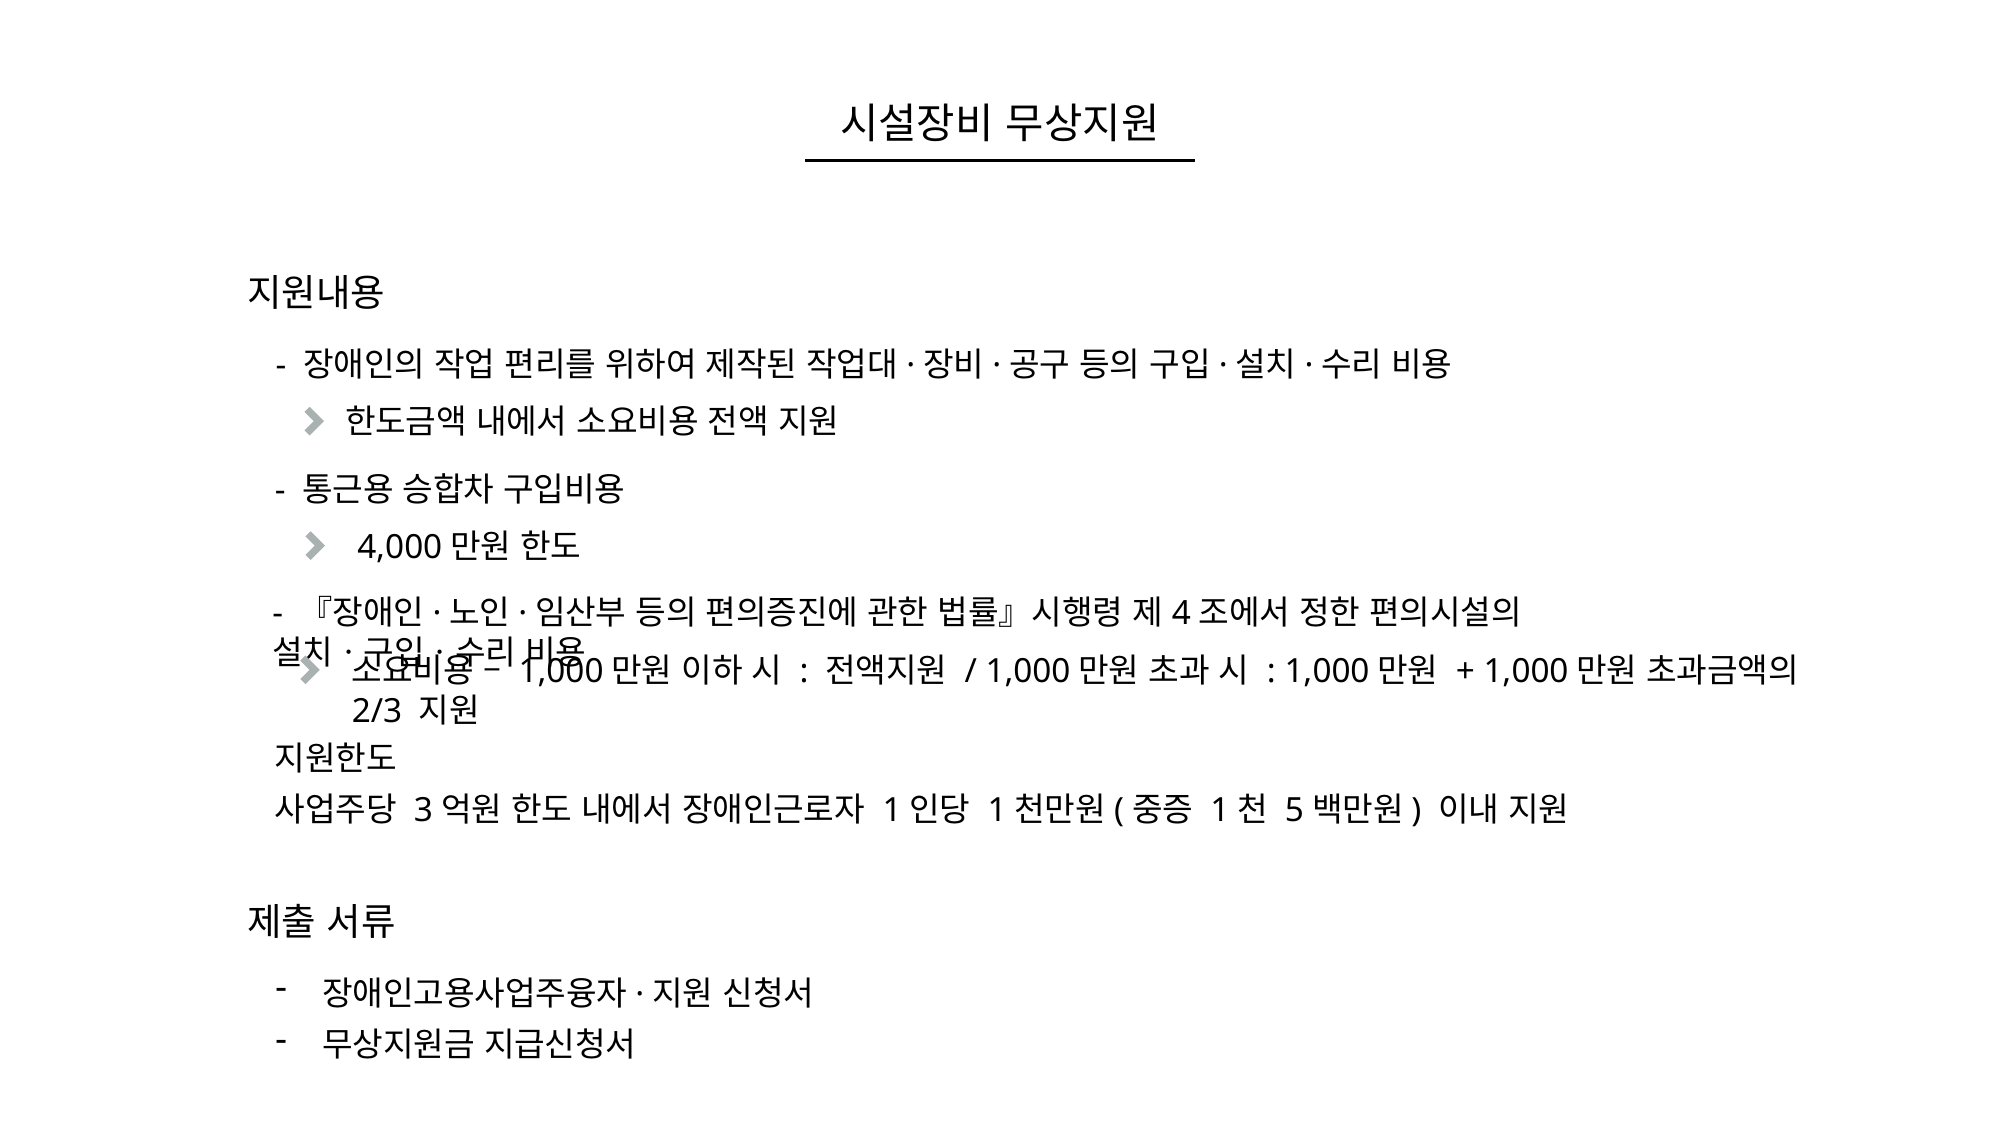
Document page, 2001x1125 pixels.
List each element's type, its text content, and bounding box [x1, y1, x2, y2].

text_box 지원한도 사업주당 3억원 한도 내에서 장애인근로자 1인당 1천만원(중증 1천 5백만원) 이내 지원 [259, 729, 1687, 836]
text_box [300, 517, 884, 574]
text_box 시설장비 무상지원 [727, 89, 1273, 154]
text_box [232, 261, 1768, 640]
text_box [299, 393, 863, 449]
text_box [295, 641, 1844, 698]
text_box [232, 890, 1768, 1073]
